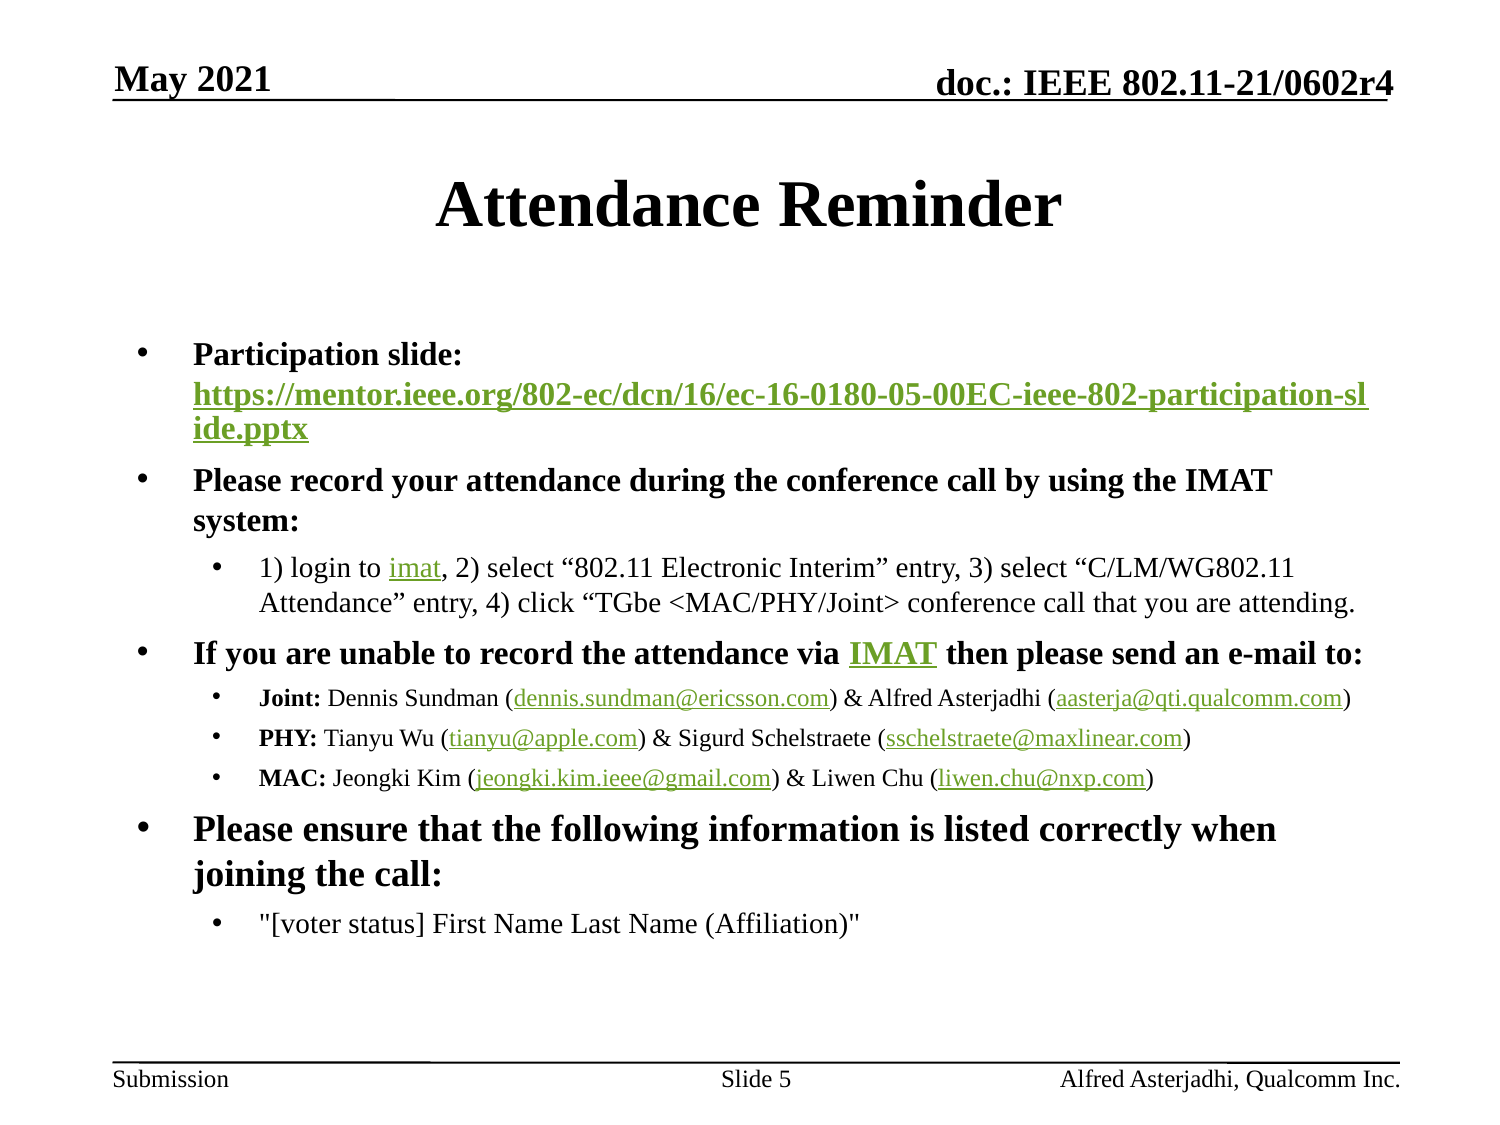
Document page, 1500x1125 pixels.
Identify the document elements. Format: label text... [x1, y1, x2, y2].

title Attendance Reminder [112, 112, 1388, 288]
list Participation slide: https://mentor.ieee.org/802-ec/dcn/16/ec-16-0180-05-00EC-ieee-802-participation-slide.pptx Please record your attendance during the conference call by using the IMAT system: 1) login to imat, 2) select “802.11 Electronic Interim” entry, 3) select “C/LM/WG802.11 Attendance” entry, 4) click “TGbe <MAC/PHY/Joint> conference call that you are attending. If you are unable to record the attendance via IMAT then please send an e-mail to: Joint: Dennis Sundman (dennis.sundman@ericsson.com) & Alfred Asterjadhi (aasterja@qti.qualcomm.com) PHY: Tianyu Wu (tianyu@apple.com) & Sigurd Schelstraete (sschelstraete@maxlinear.com) MAC: Jeongki Kim (jeongki.kim.ieee@gmail.com) & Liwen Chu (liwen.chu@nxp.com) Please ensure that the following information is listed correctly when joining the call: "[voter status] First Name Last Name (Affiliation)" [112, 324, 1388, 1063]
slide_number Slide 5 [712, 1061, 800, 1123]
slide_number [114, 54, 423, 100]
footer Alfred Asterjadhi, Qualcomm Inc. [878, 1061, 1402, 1093]
